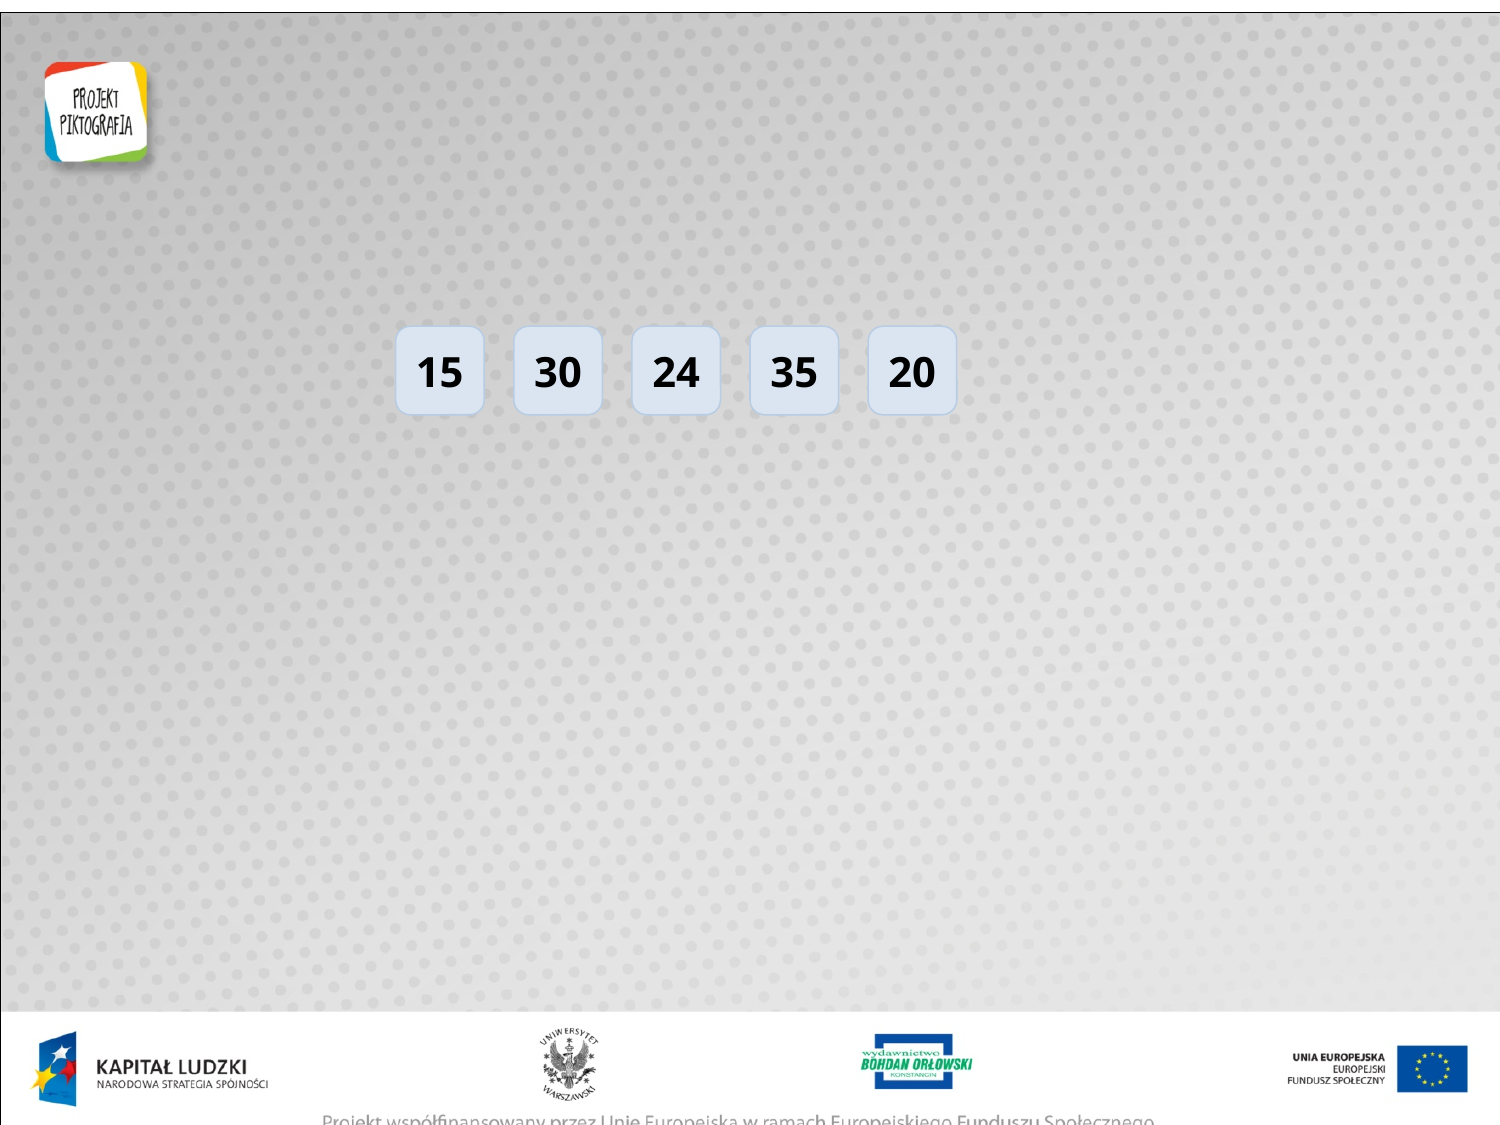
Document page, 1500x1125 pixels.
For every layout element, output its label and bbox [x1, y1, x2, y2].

text_box [395, 325, 957, 416]
picture [0, 11, 1500, 1125]
